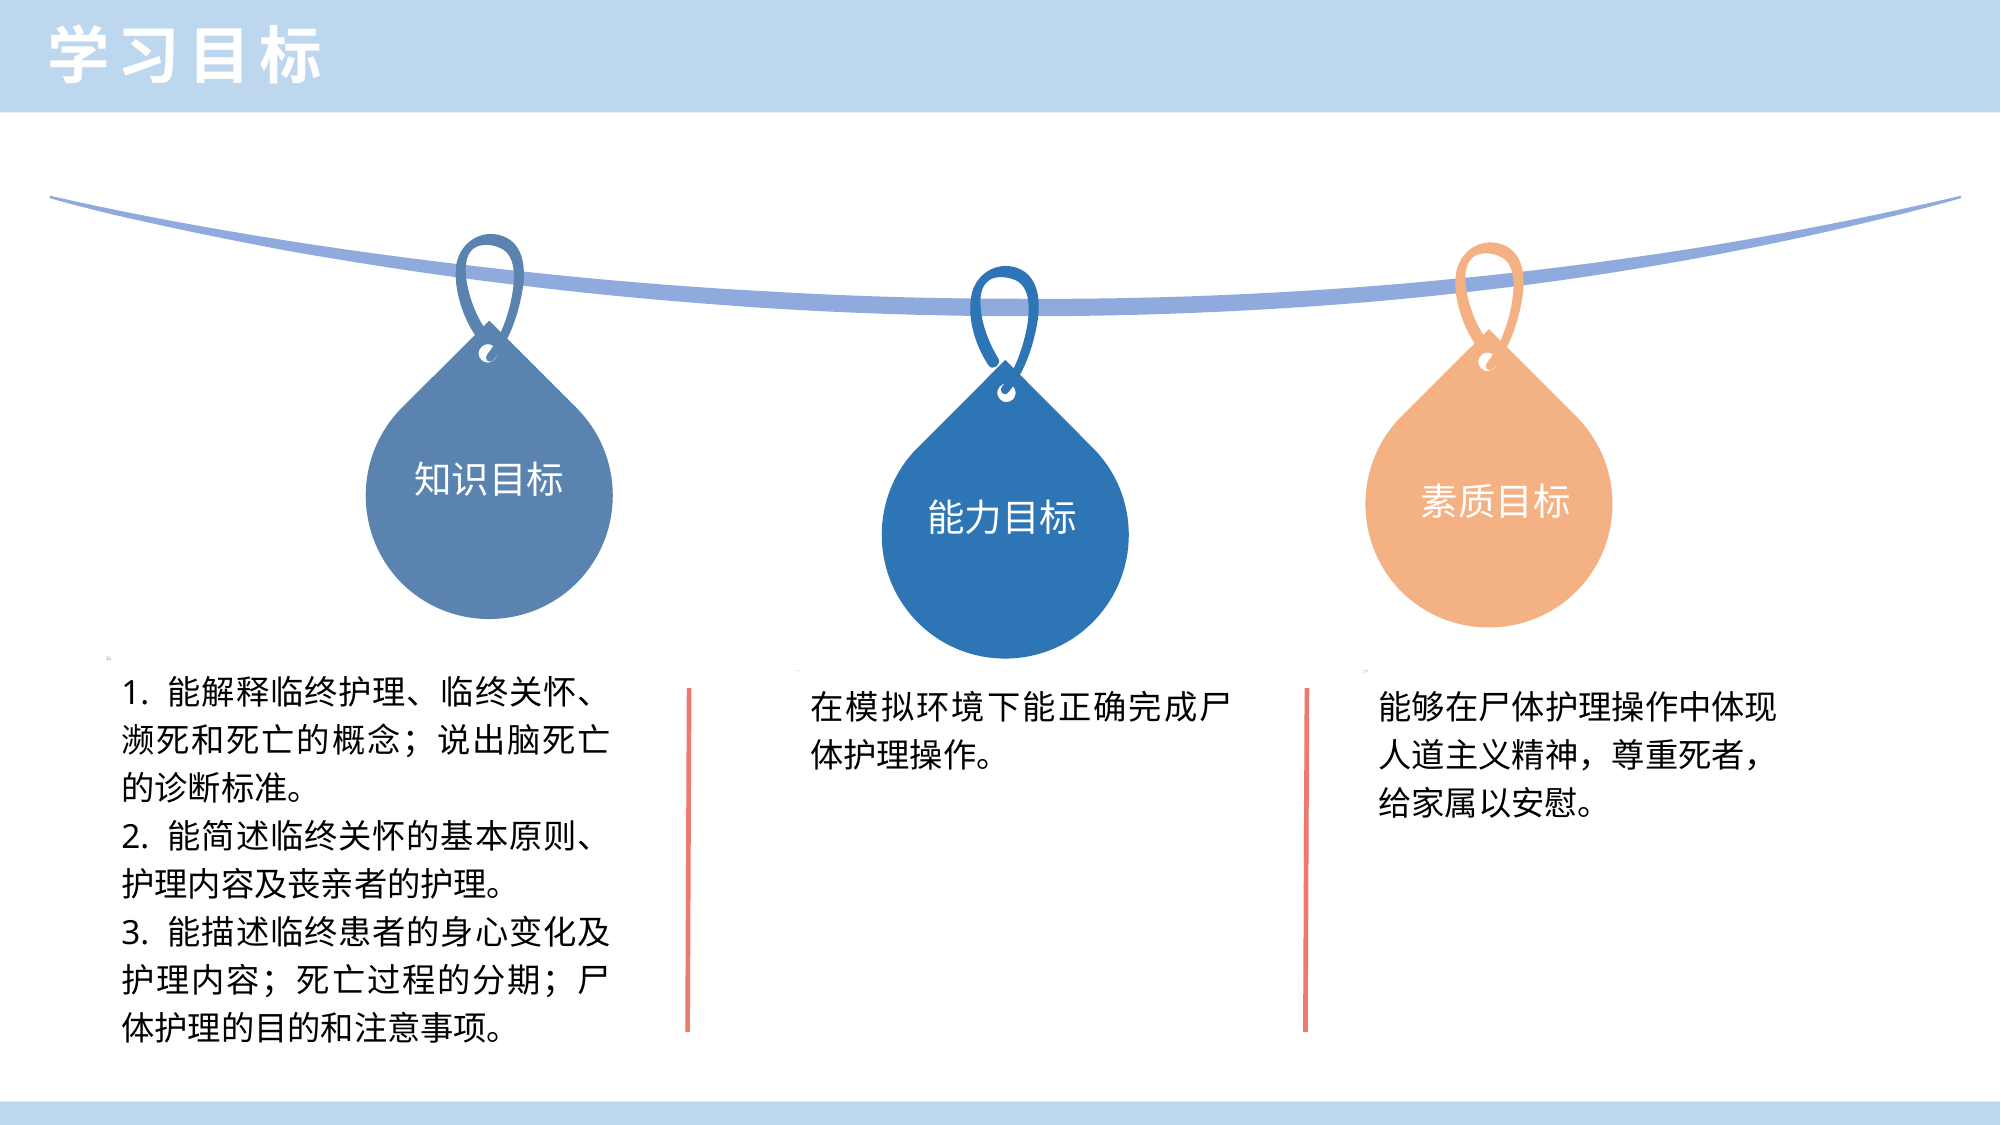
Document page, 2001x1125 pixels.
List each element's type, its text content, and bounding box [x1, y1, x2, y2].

text_box [49, 195, 353, 262]
text_box [1625, 195, 1962, 271]
text_box 在模拟环境下能正确完成尸体护理操作。 [795, 670, 1249, 782]
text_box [353, 228, 625, 632]
text_box [1141, 287, 1353, 315]
text_box [625, 281, 869, 314]
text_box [869, 260, 1141, 671]
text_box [1353, 236, 1625, 640]
text_box 1. 能解释临终护理、临终关怀、濒死和死亡的概念；说出脑死亡的诊断标准。 2. 能简述临终关怀的基本原则、护理内容及丧亲者的护理。 3. 能描述临终患者的身心变化及护理内容；死亡过程的分期；尸体护理的目的和注意事项。 [106, 656, 627, 1055]
text_box 能够在尸体护理操作中体现人道主义精神，尊重死者，给家属以安慰。 [1363, 670, 1794, 830]
text_box 学习目标 [35, 9, 334, 97]
